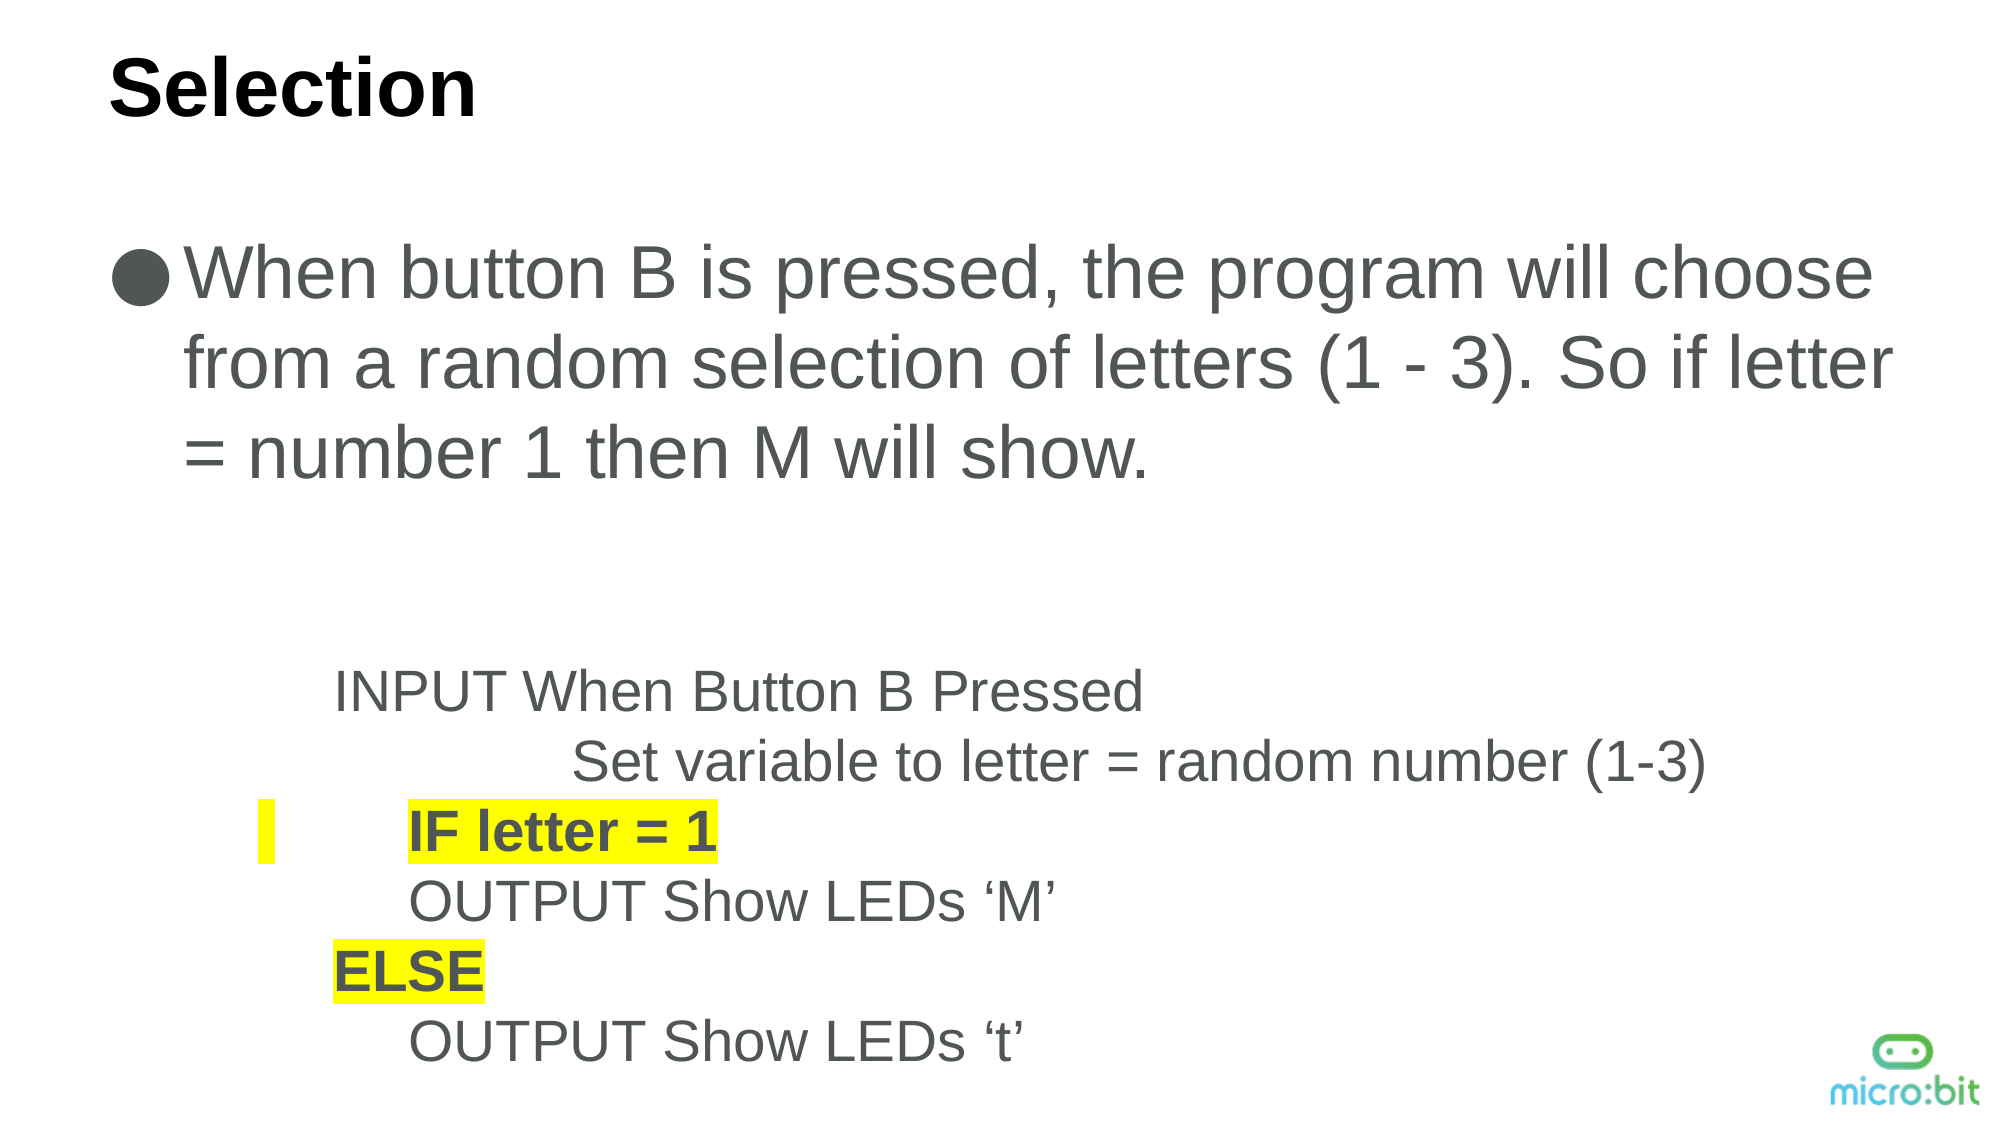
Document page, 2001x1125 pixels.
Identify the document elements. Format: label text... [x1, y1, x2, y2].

text_box INPUT When Button B Pressed Set variable to letter = random number (1-3) IF letter = 1 OUTPUT Show LEDs ‘M’ ELSE OUTPUT Show LEDs ‘t’ [93, 516, 1888, 1026]
text_box Selection When button B is pressed, the program will choose from a random selection of letters (1 - 3). So if letter = number 1 then M will show. [93, 0, 1922, 558]
picture [1830, 1029, 1980, 1106]
